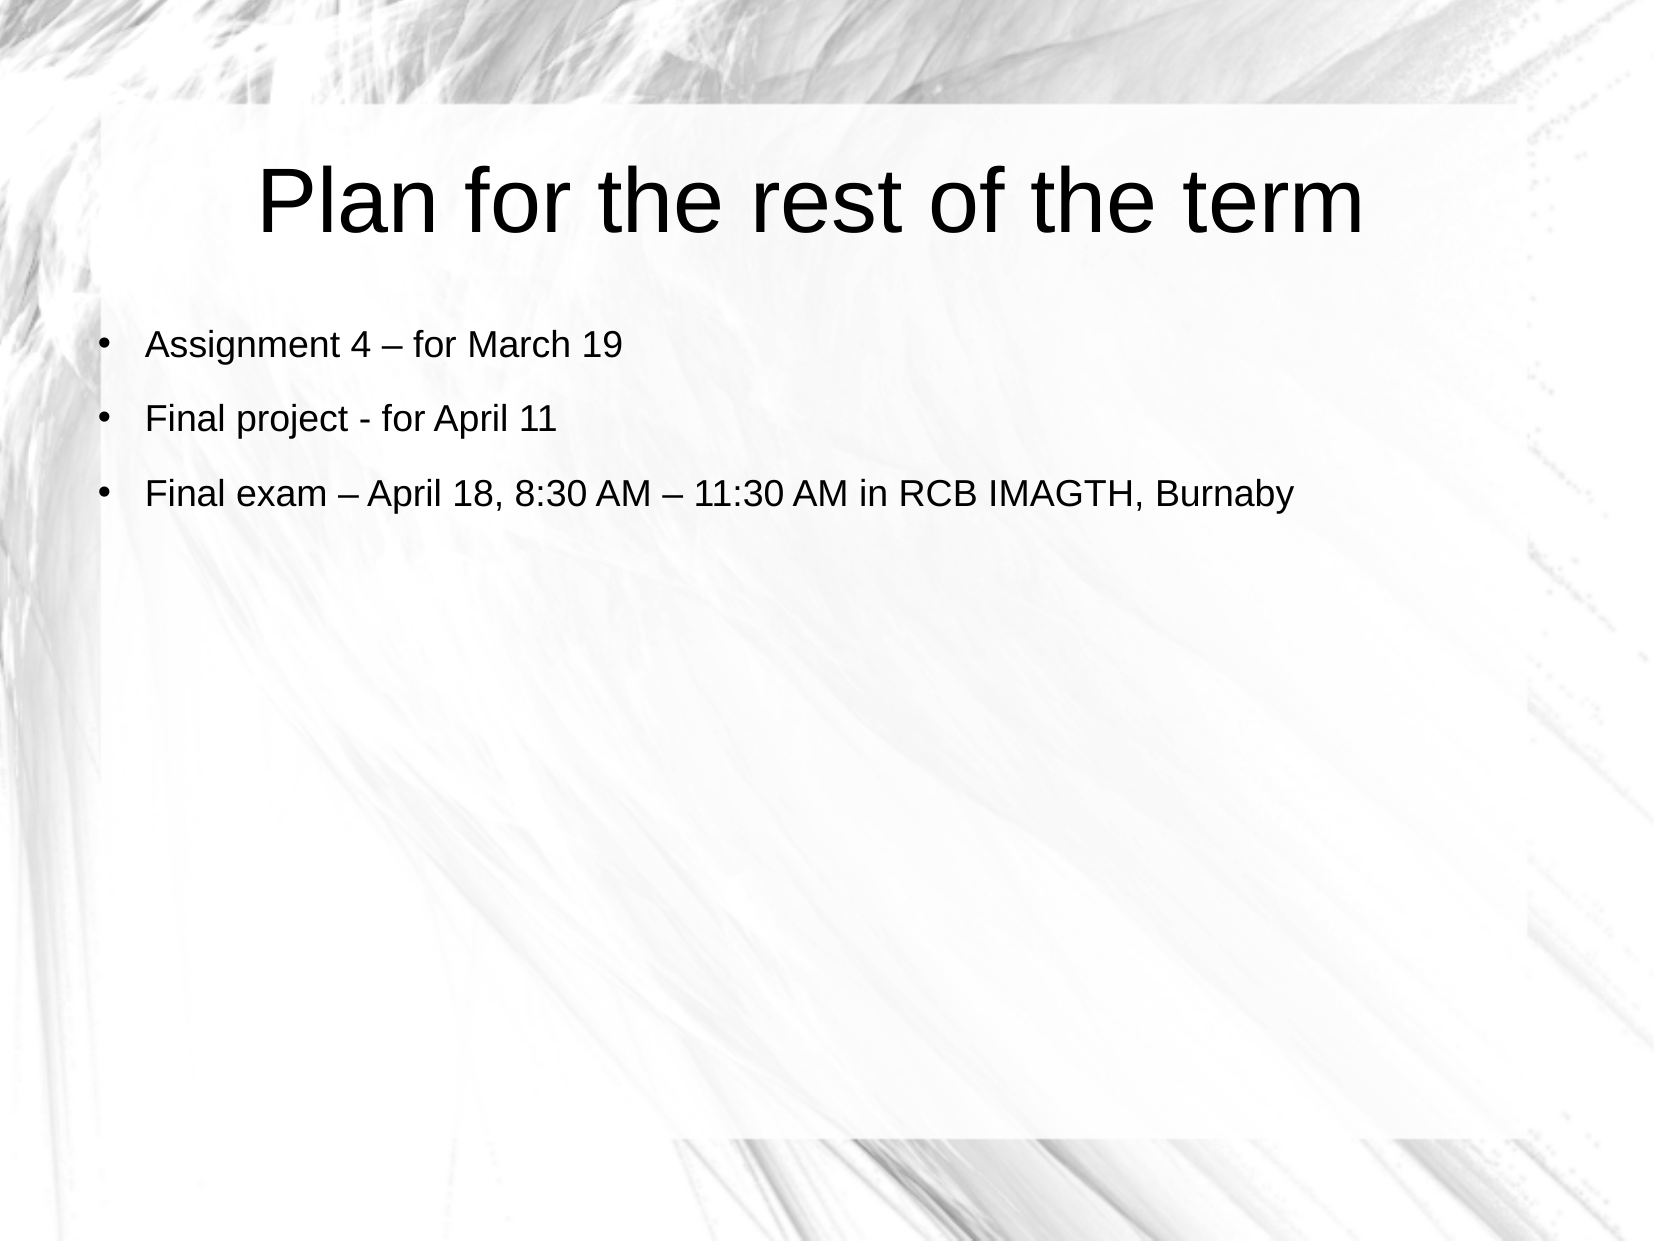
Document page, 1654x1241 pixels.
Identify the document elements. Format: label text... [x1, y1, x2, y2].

list Assignment 4 – for March 19 Final project - for April 11 Final exam – April 18, 8:30 AM – 11:30 AM in RCB IMAGTH, Burnaby [97, 319, 1551, 1102]
picture [0, 0, 1654, 1241]
title Plan for the rest of the term [118, 112, 1506, 281]
